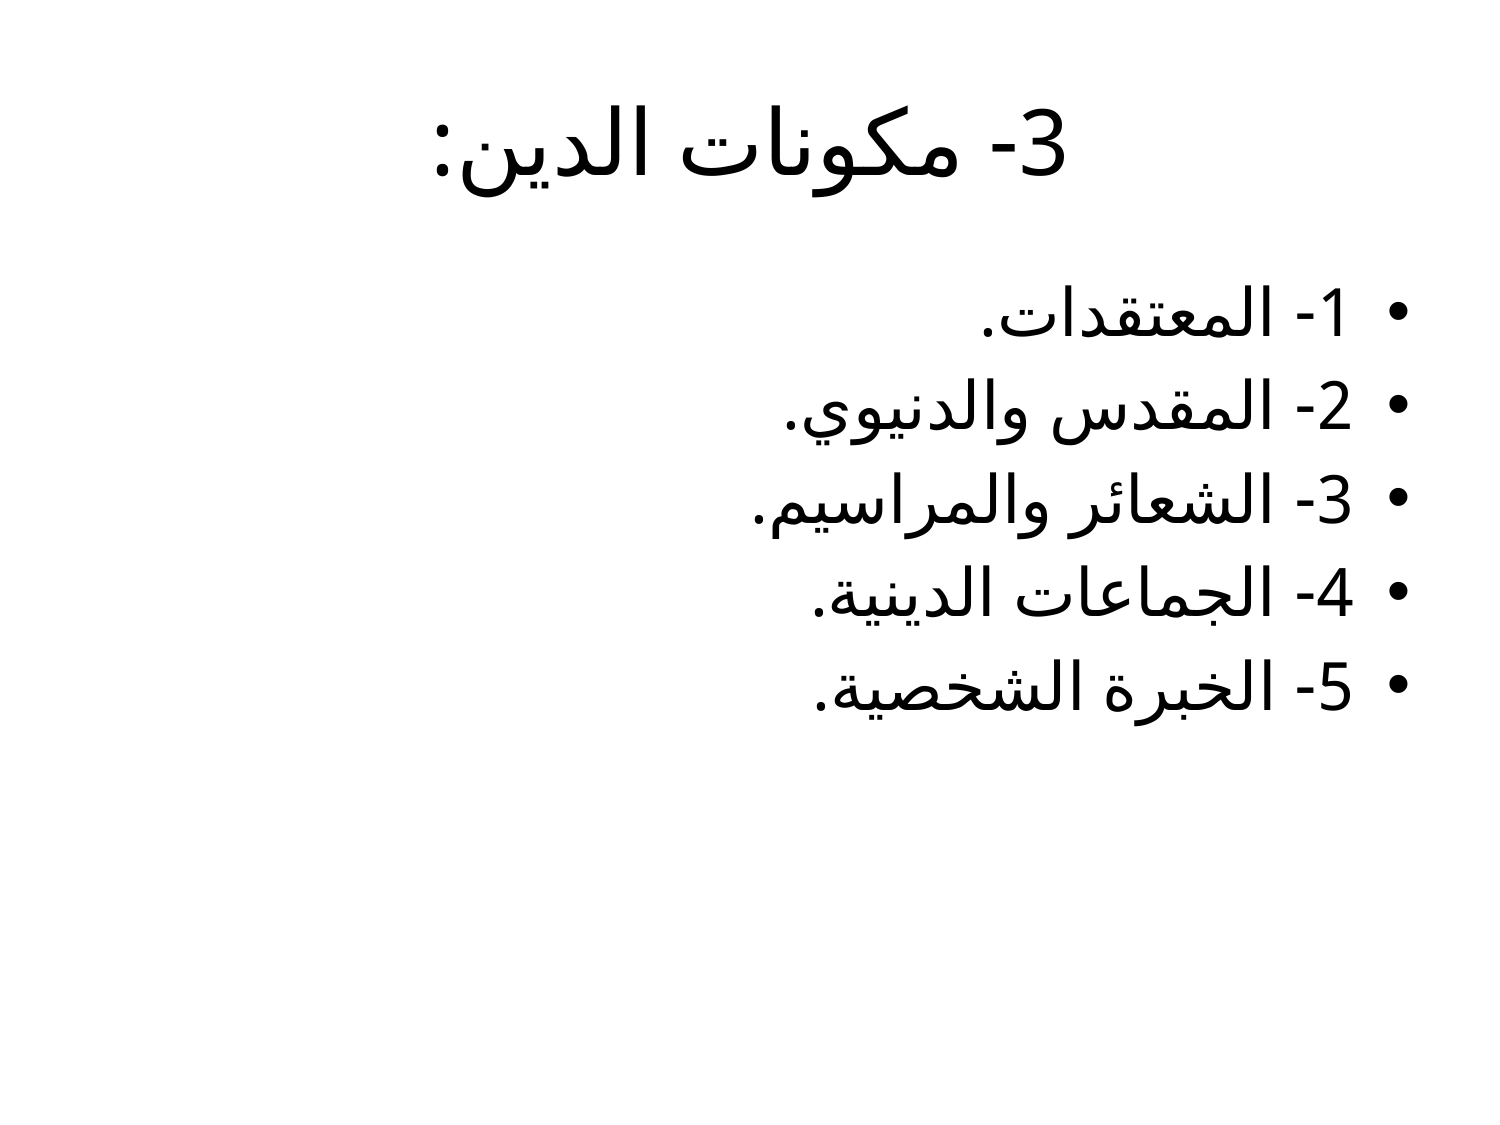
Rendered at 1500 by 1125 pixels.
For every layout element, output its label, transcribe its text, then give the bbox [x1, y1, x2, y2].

list 1- المعتقدات. 2- المقدس والدنيوي. 3- الشعائر والمراسيم. 4- الجماعات الدينية. 5- الخبرة الشخصية. [75, 262, 1425, 1005]
title 3- مكونات الدين: [75, 45, 1425, 233]
